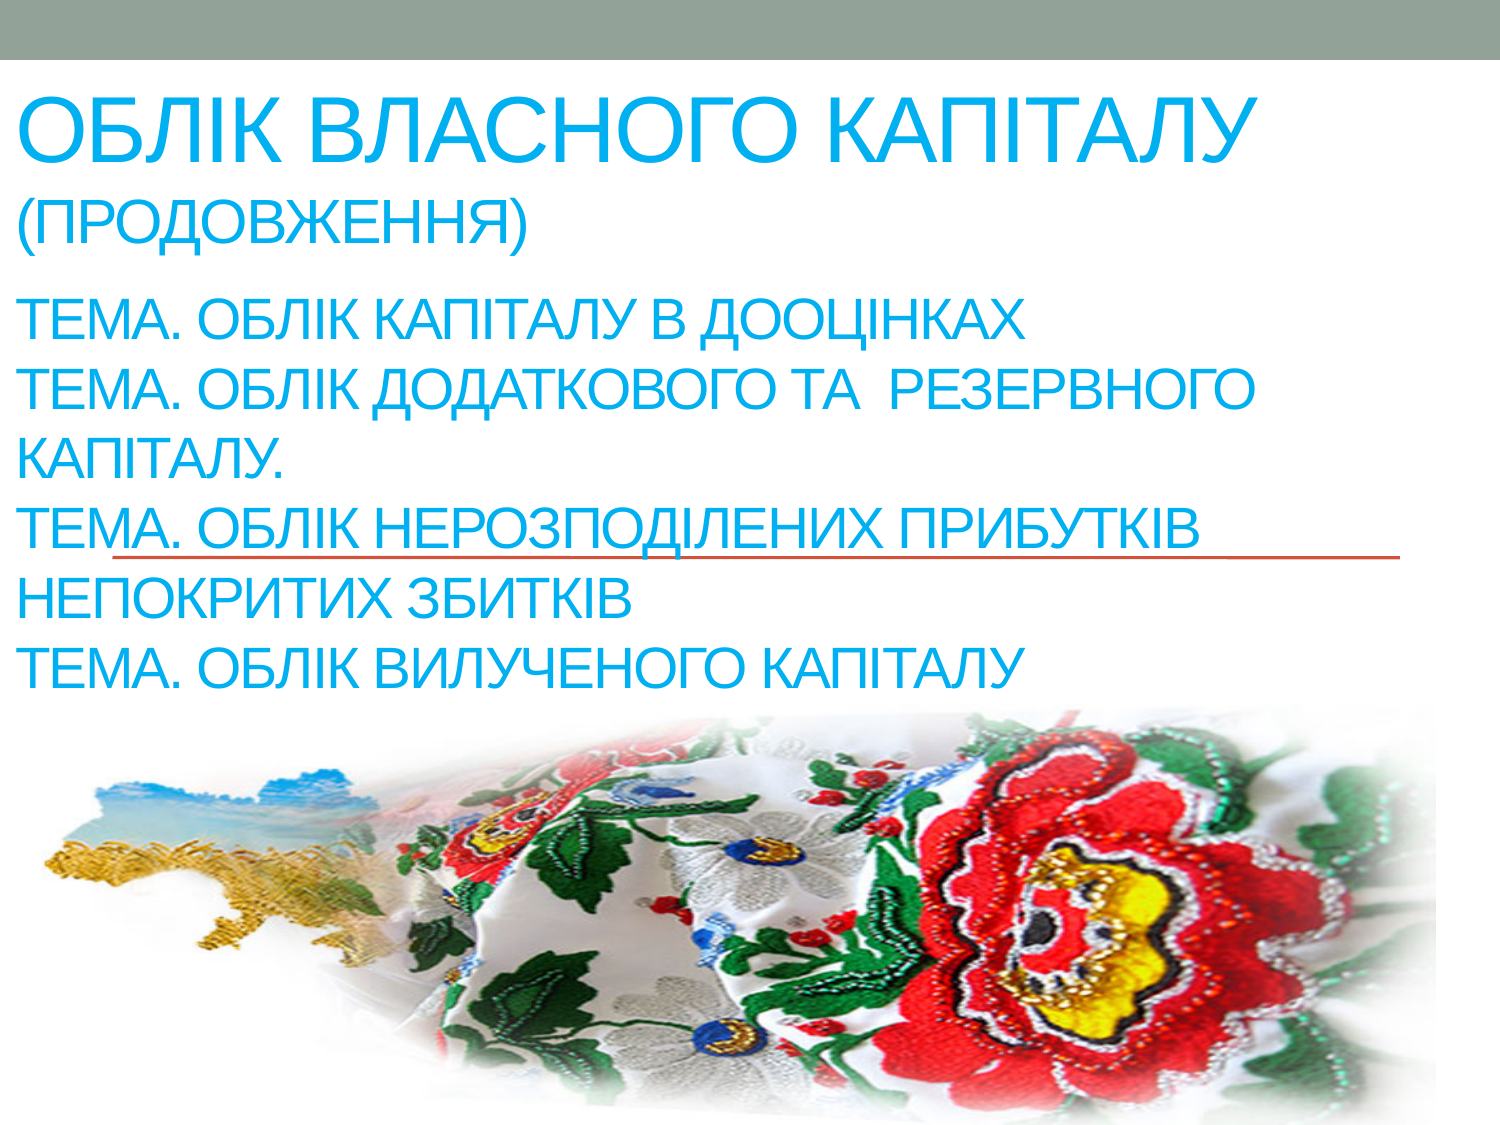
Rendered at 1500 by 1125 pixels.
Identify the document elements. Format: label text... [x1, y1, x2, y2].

title ОБЛік Власного Капіталу (Продовження) Тема. Облік Капіталу в Дооцінках Тема. Облік додаткового та резервного капіталу. Тема. Облік Нерозподілених прибутків непокритих збитків Тема. Облік вилученого капіталу [0, 34, 1500, 709]
subtitle [112, 575, 1163, 701]
picture [41, 703, 1436, 1125]
